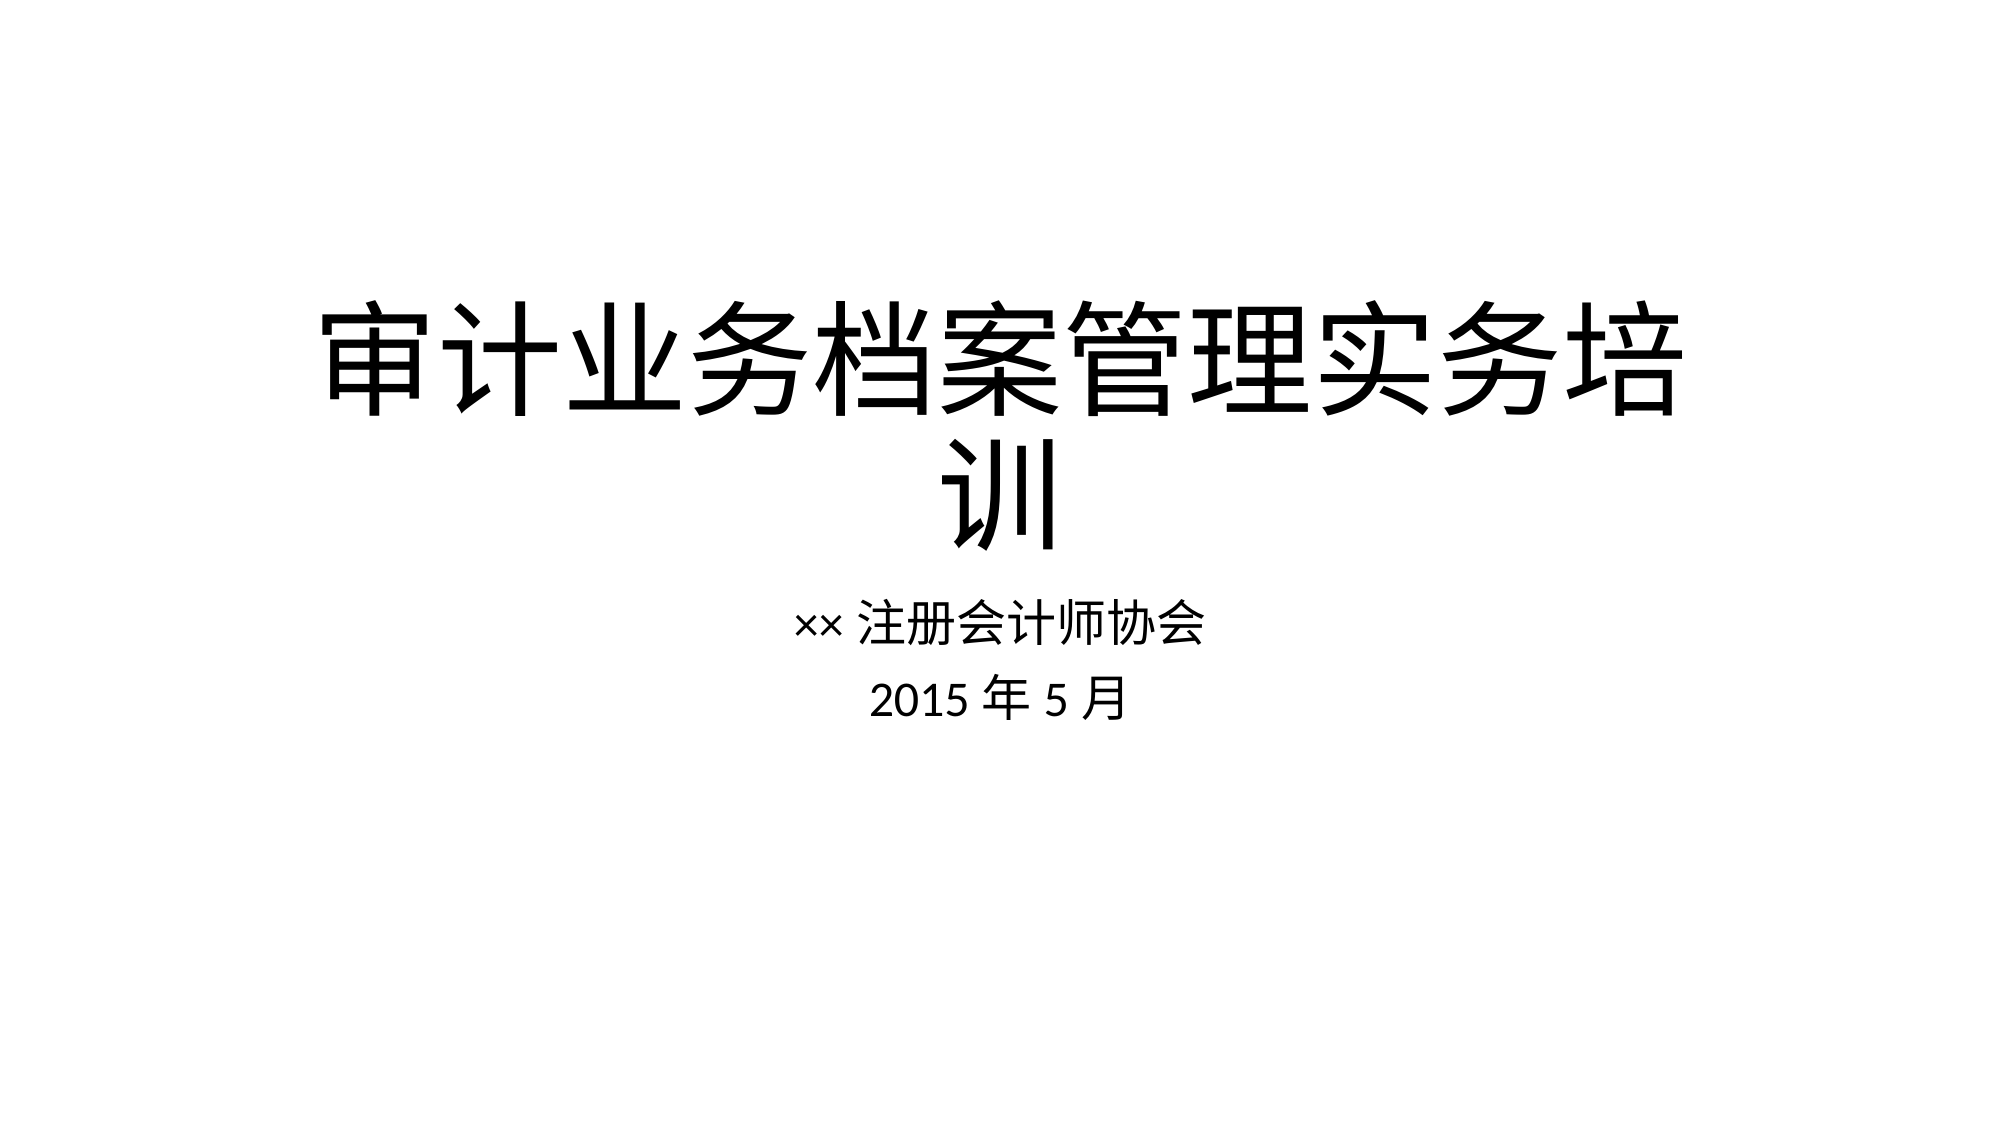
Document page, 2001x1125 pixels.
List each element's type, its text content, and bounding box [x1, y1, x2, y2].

title 审计业务档案管理实务培训 [249, 184, 1750, 576]
subtitle ××注册会计师协会 2015年5月 [249, 590, 1750, 863]
